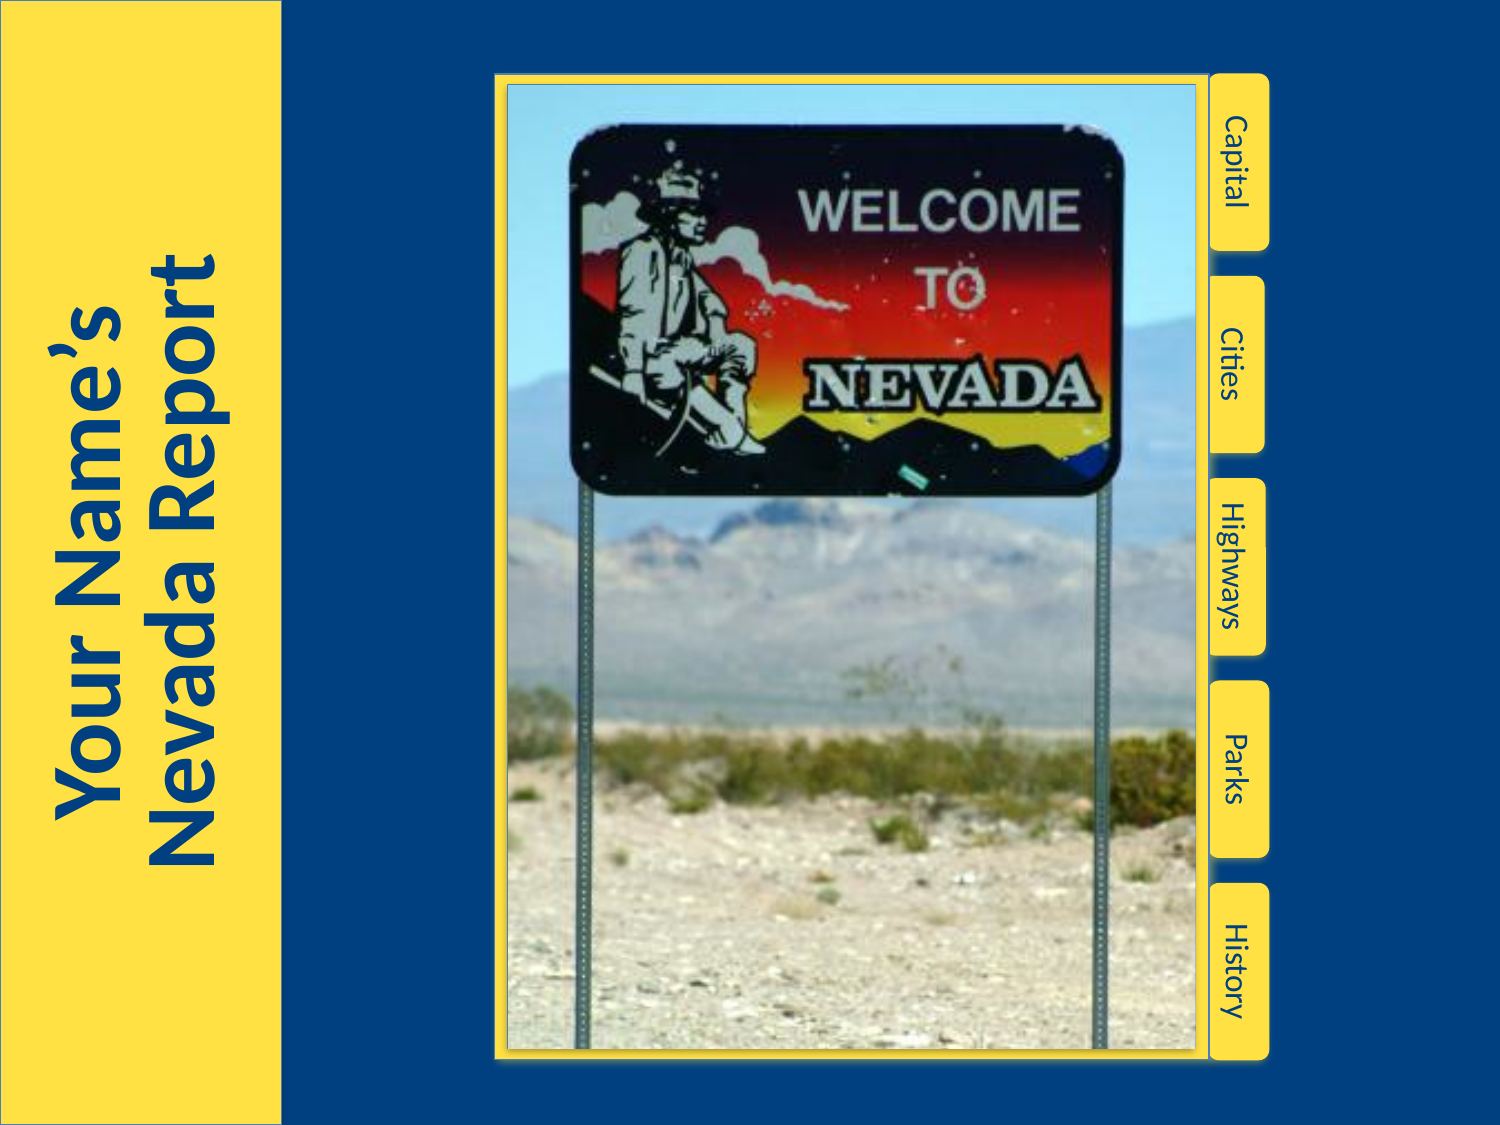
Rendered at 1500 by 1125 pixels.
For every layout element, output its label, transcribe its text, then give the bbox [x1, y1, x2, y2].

text_box Parks [1212, 275, 1216, 454]
text_box Cities [1210, 76, 1216, 251]
text_box Your Name’s Nevada Report [0, 0, 282, 1125]
text_box History [1213, 882, 1270, 1061]
text_box Capital [1213, 478, 1217, 656]
text_box Cities [1216, 275, 1265, 454]
text_box Capital [1212, 73, 1270, 251]
text_box Highways [1217, 478, 1266, 656]
text_box Parks [1215, 680, 1270, 858]
text_box [494, 73, 1210, 1060]
picture [507, 84, 1196, 1049]
